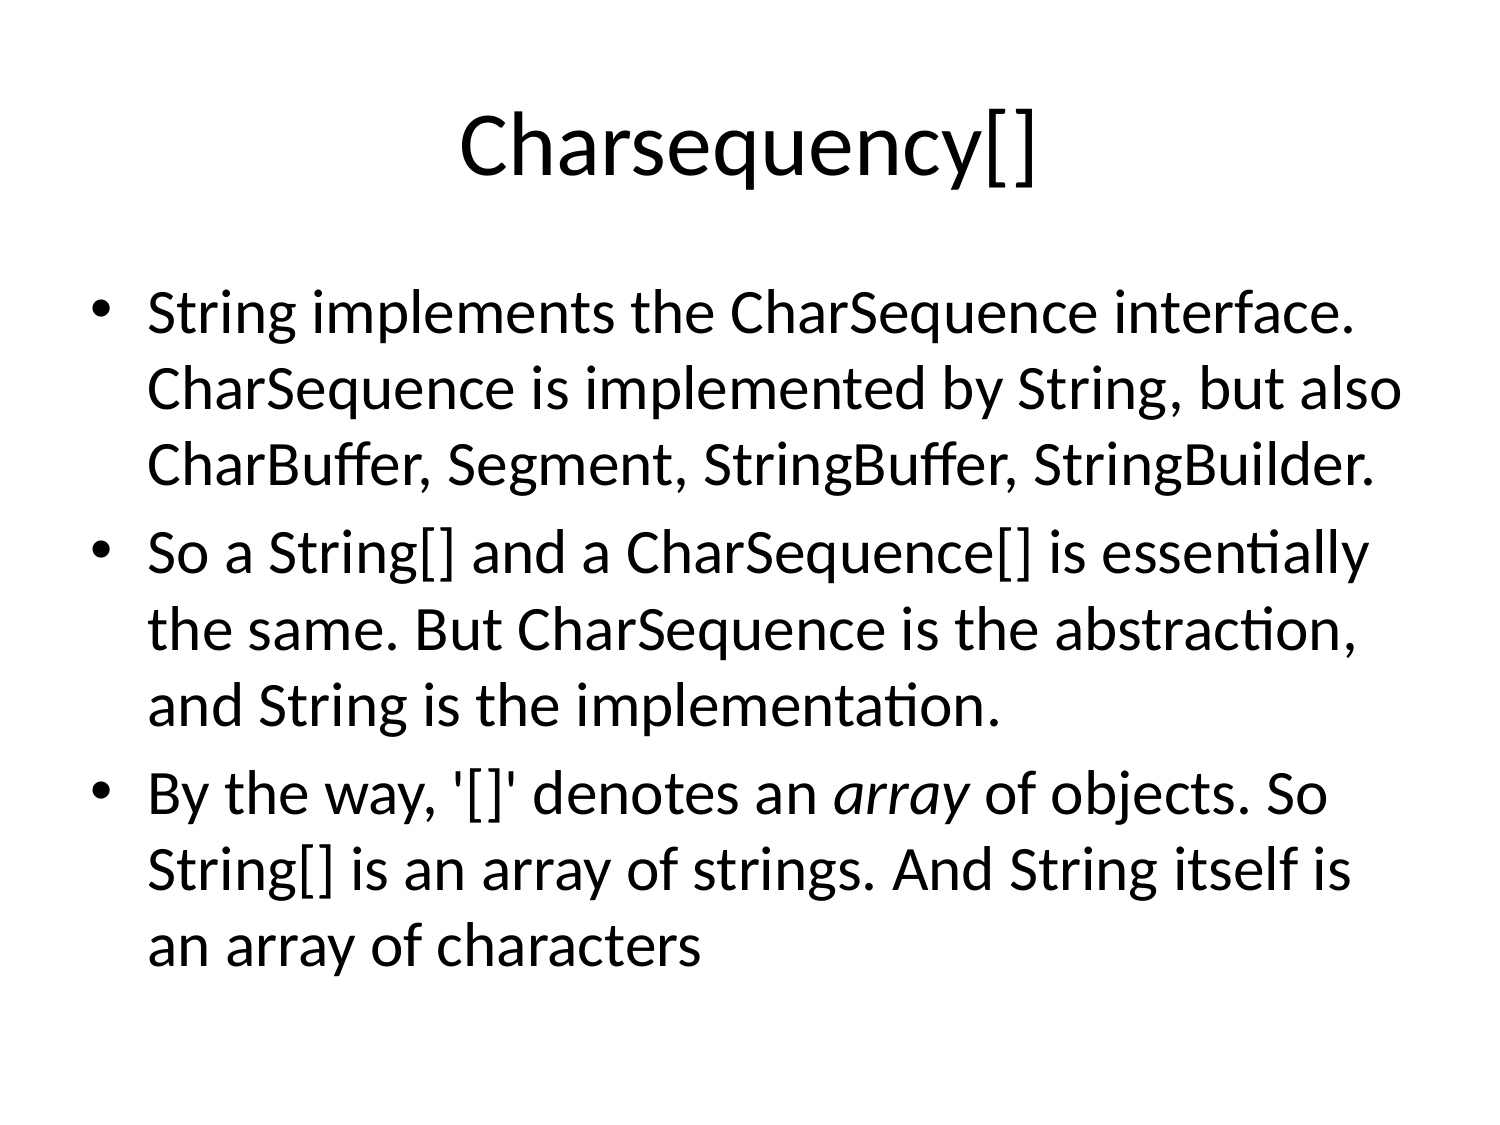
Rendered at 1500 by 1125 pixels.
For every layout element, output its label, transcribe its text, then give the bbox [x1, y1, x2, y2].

title Charsequency[] [75, 45, 1425, 233]
list String implements the CharSequence interface. CharSequence is implemented by String, but also CharBuffer, Segment, StringBuffer, StringBuilder. So a String[] and a CharSequence[] is essentially the same. But CharSequence is the abstraction, and String is the implementation. By the way, '[]' denotes an array of objects. So String[] is an array of strings. And String itself is an array of characters [75, 262, 1425, 1005]
